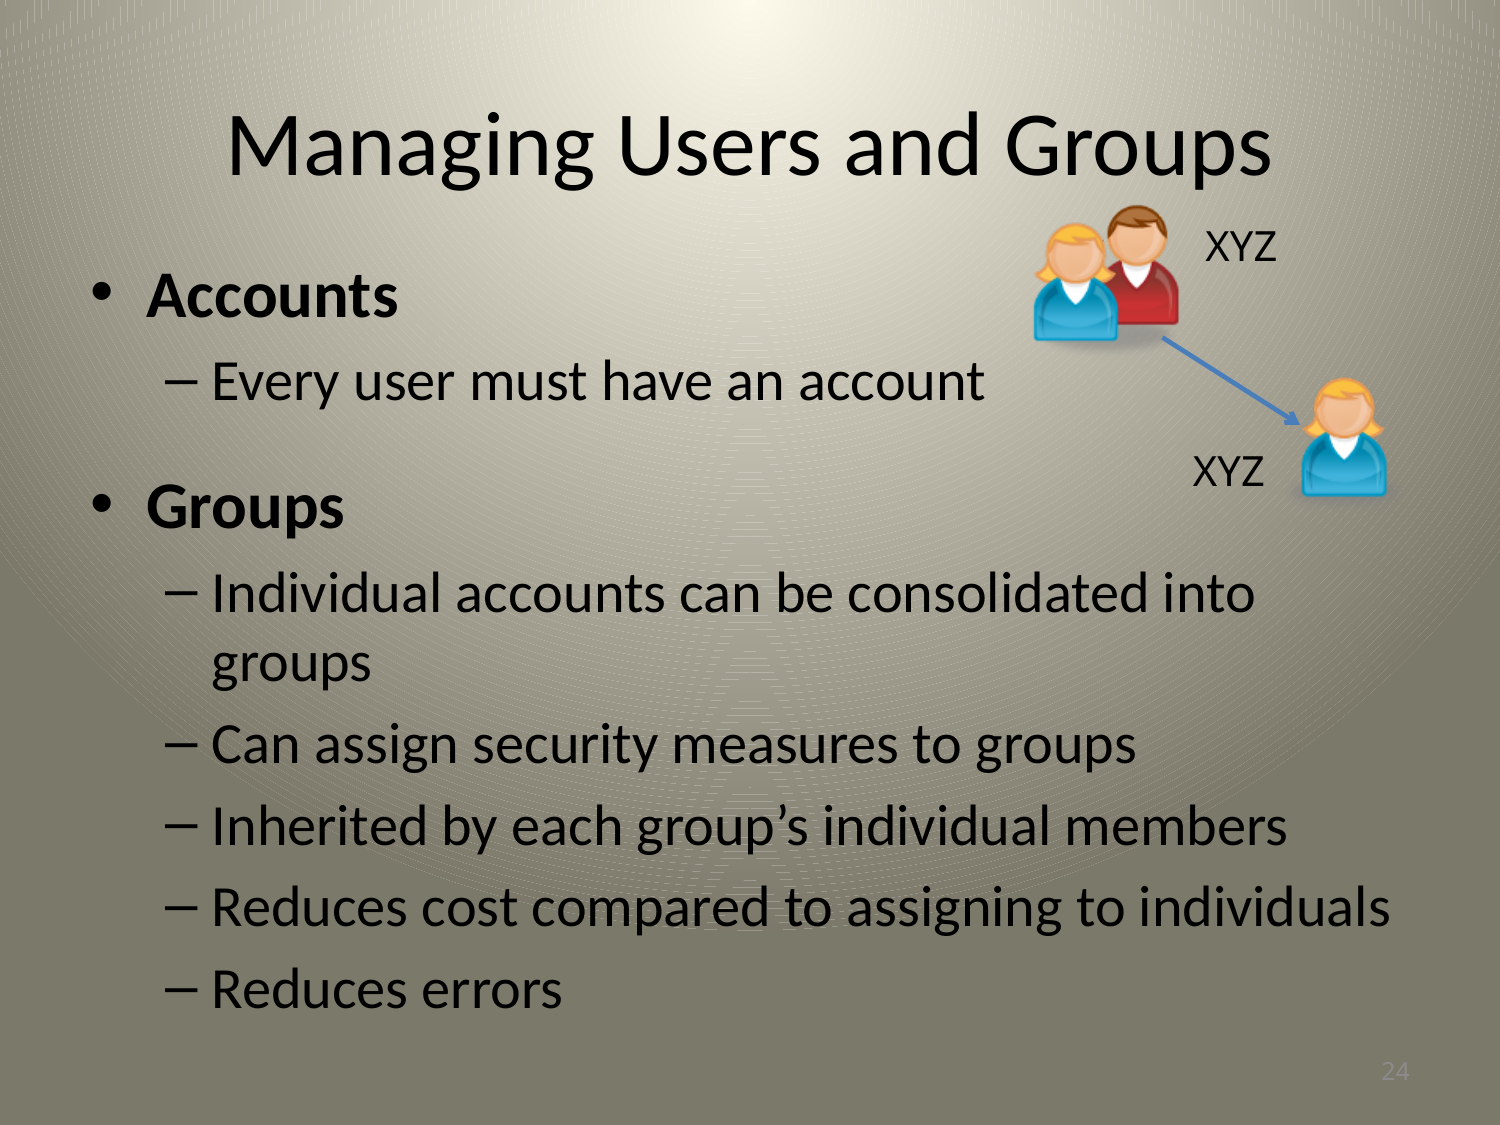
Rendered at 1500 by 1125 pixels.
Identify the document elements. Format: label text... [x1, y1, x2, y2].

title Managing Users and Groups [75, 45, 1425, 233]
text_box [1162, 337, 1301, 426]
text_box XYZ [1178, 437, 1269, 503]
text_box XYZ [1191, 233, 1293, 278]
slide_number 24 [1074, 1042, 1425, 1103]
list Accounts Every user must have an account Groups Individual accounts can be consolidated into groups Can assign security measures to groups Inherited by each group’s individual members Reduces cost compared to assigning to individuals Reduces errors [75, 242, 1425, 1038]
picture [1274, 374, 1413, 513]
picture [1024, 199, 1188, 363]
